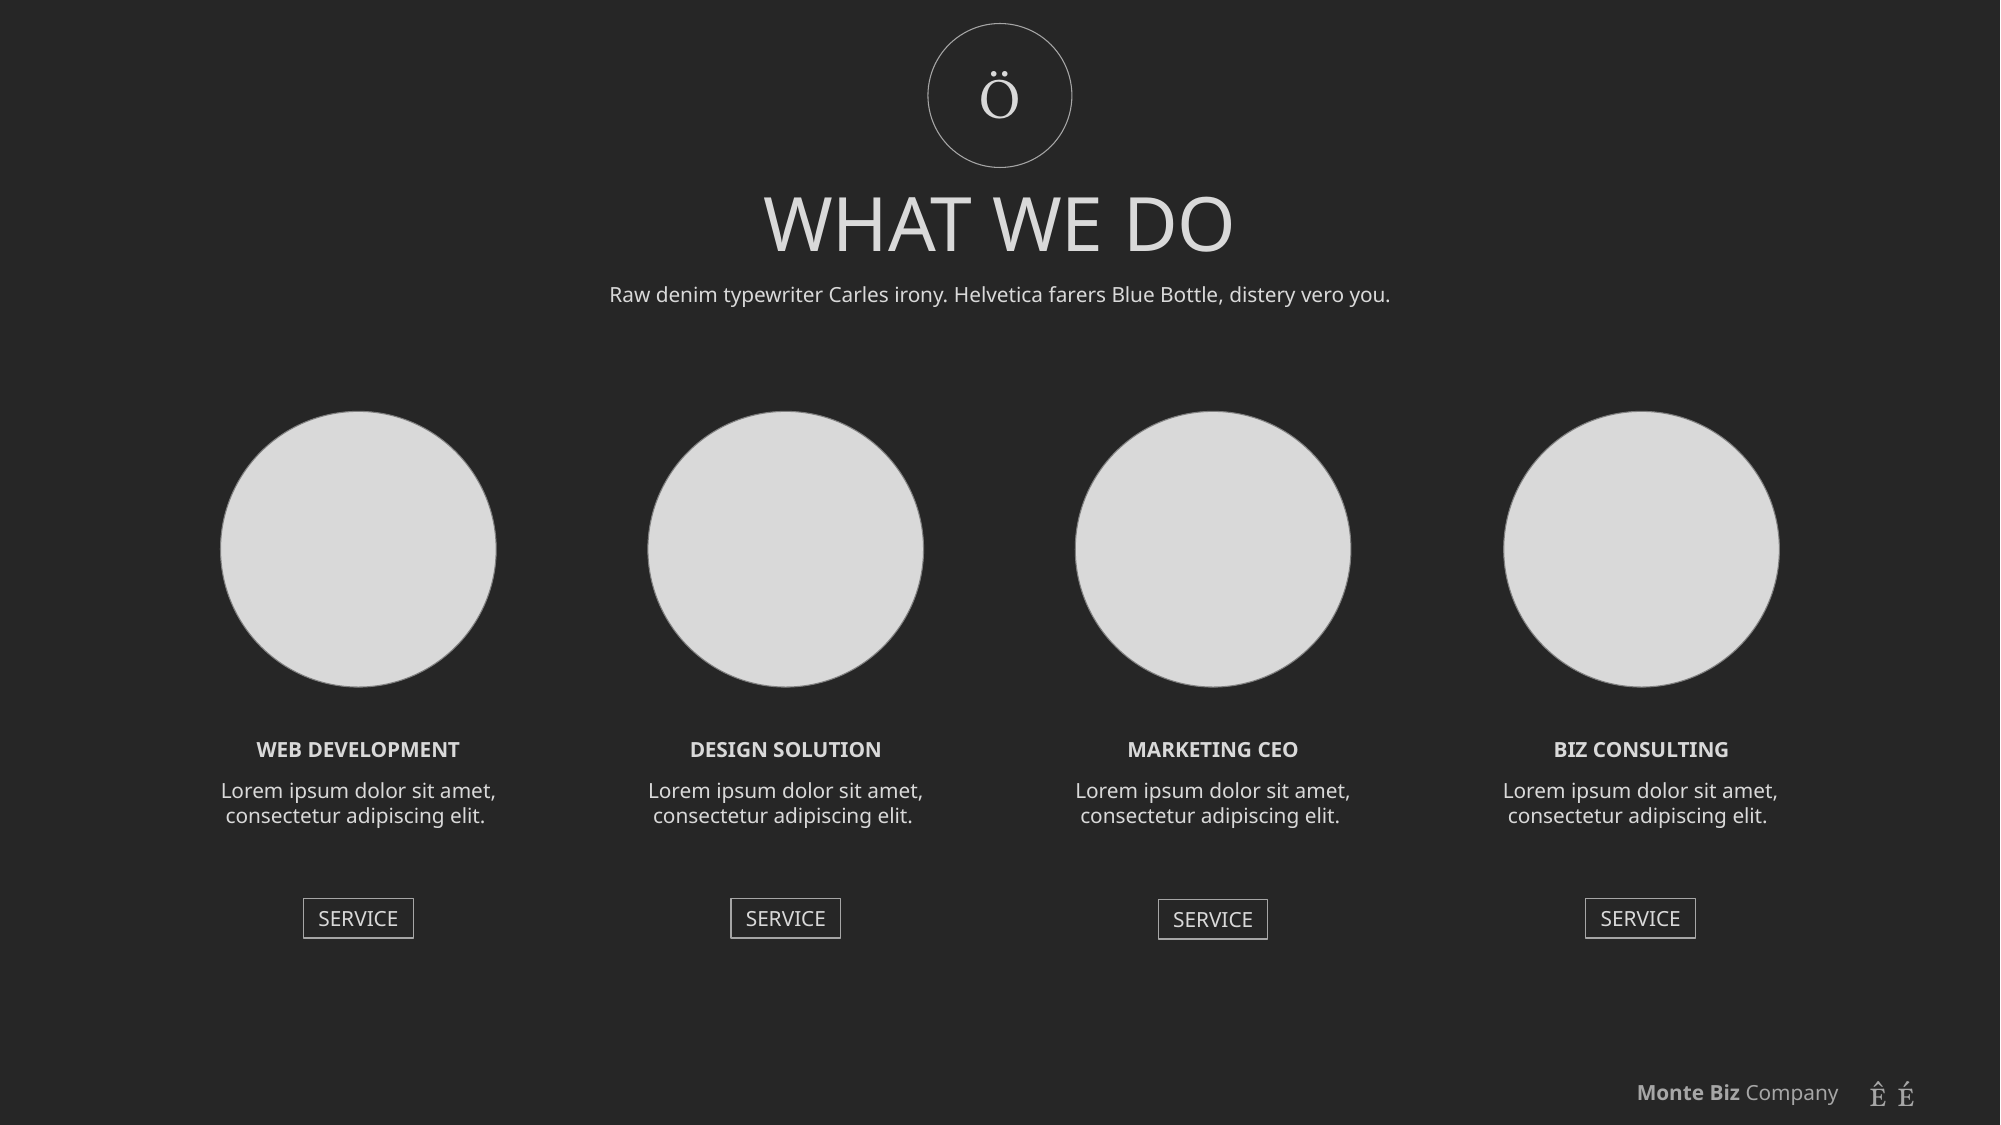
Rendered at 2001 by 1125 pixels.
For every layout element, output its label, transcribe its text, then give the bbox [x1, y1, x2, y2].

text_box   [1854, 1061, 1979, 1122]
text_box Lorem ipsum dolor sit amet, consectetur adipiscing elit. [618, 769, 953, 835]
text_box [1502, 410, 1781, 689]
text_box SERVICE [1585, 898, 1696, 938]
text_box SERVICE [730, 898, 841, 938]
text_box BIZ CONSULTING [1538, 729, 1745, 769]
text_box SERVICE [303, 898, 414, 938]
text_box [219, 410, 498, 689]
text_box DESIGN SOLUTION [674, 729, 897, 769]
text_box Lorem ipsum dolor sit amet, consectetur adipiscing elit. [191, 769, 526, 835]
text_box  [926, 22, 1073, 168]
text_box MARKETING CEO [1112, 729, 1314, 769]
text_box SERVICE [1158, 899, 1268, 939]
text_box [1074, 410, 1352, 689]
text_box WHAT WE DO [748, 168, 1252, 274]
text_box Raw denim typewriter Carles irony. Helvetica farers Blue Bottle, distery vero you. [594, 274, 1406, 315]
text_box [646, 410, 925, 689]
text_box Lorem ipsum dolor sit amet, consectetur adipiscing elit. [1046, 769, 1381, 835]
text_box WEB DEVELOPMENT [241, 729, 475, 769]
text_box Monte Biz Company [1622, 1071, 1854, 1112]
text_box Lorem ipsum dolor sit amet, consectetur adipiscing elit. [1473, 769, 1808, 835]
